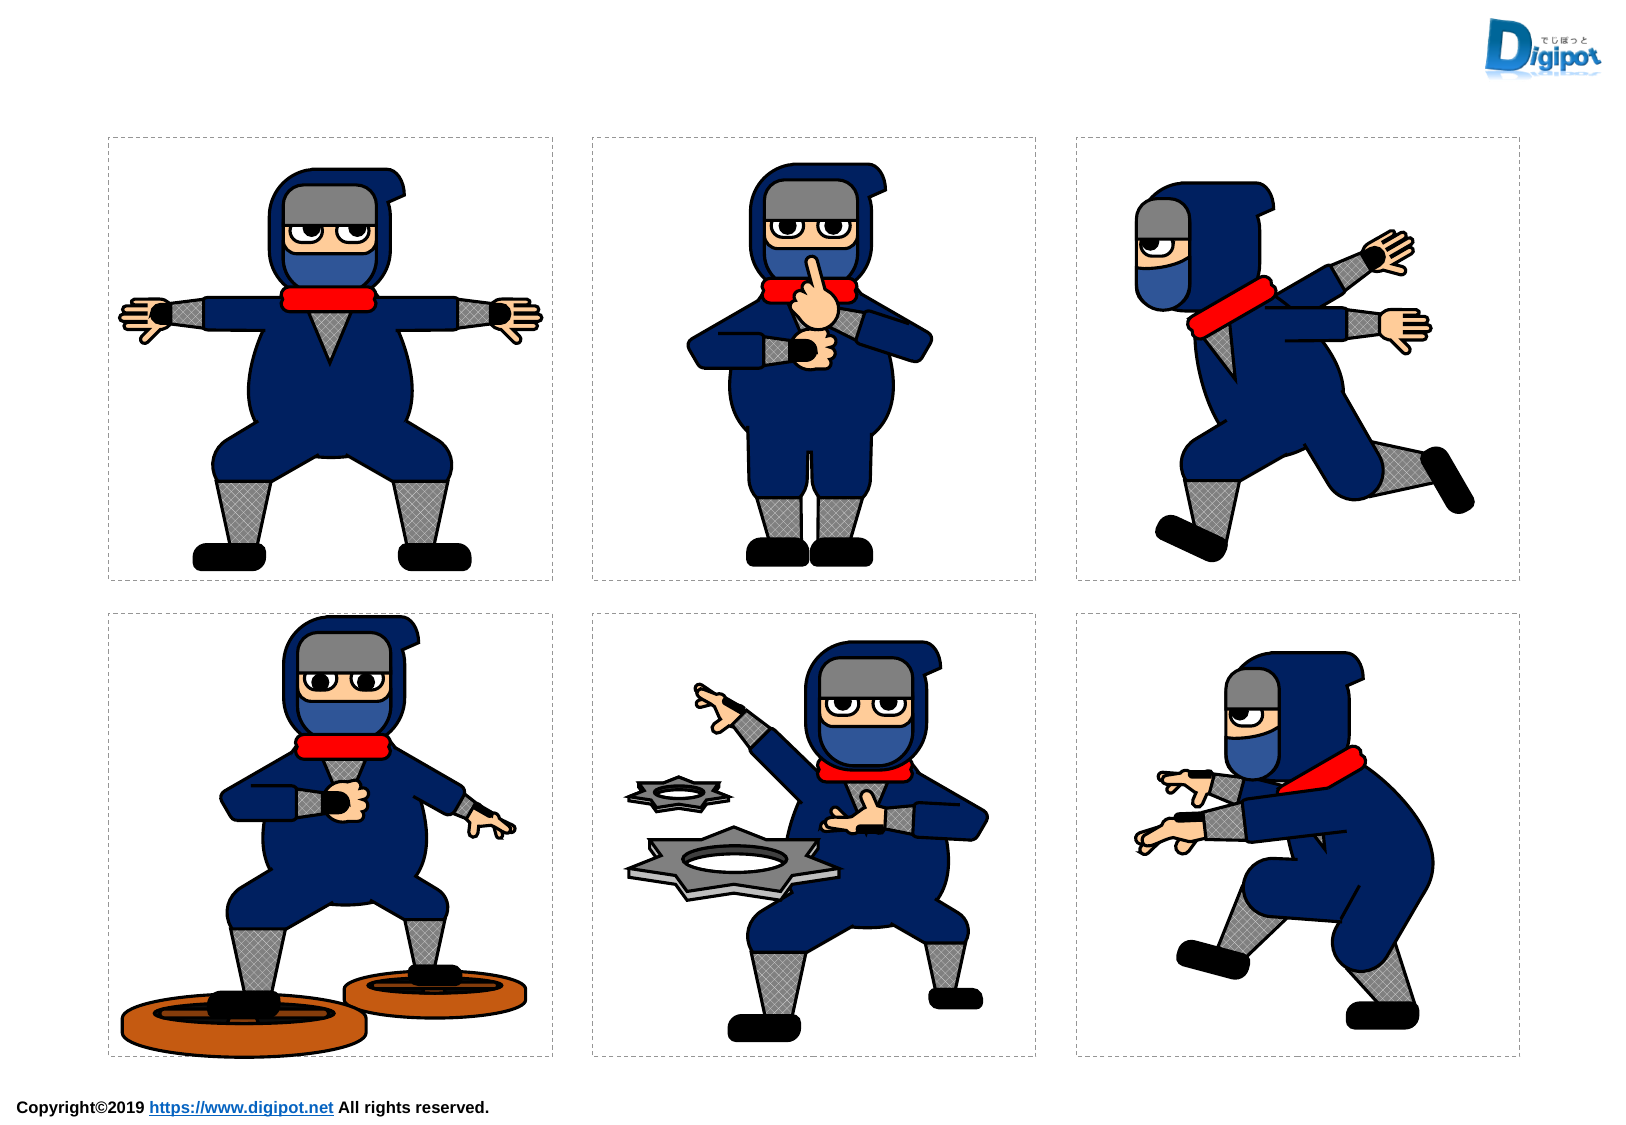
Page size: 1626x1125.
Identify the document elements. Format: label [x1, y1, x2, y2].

text_box [628, 642, 988, 1041]
text_box [119, 169, 542, 570]
text_box [1135, 652, 1441, 1029]
picture [1485, 18, 1602, 82]
text_box [687, 164, 932, 566]
text_box [1136, 182, 1460, 552]
text_box [122, 616, 526, 1058]
